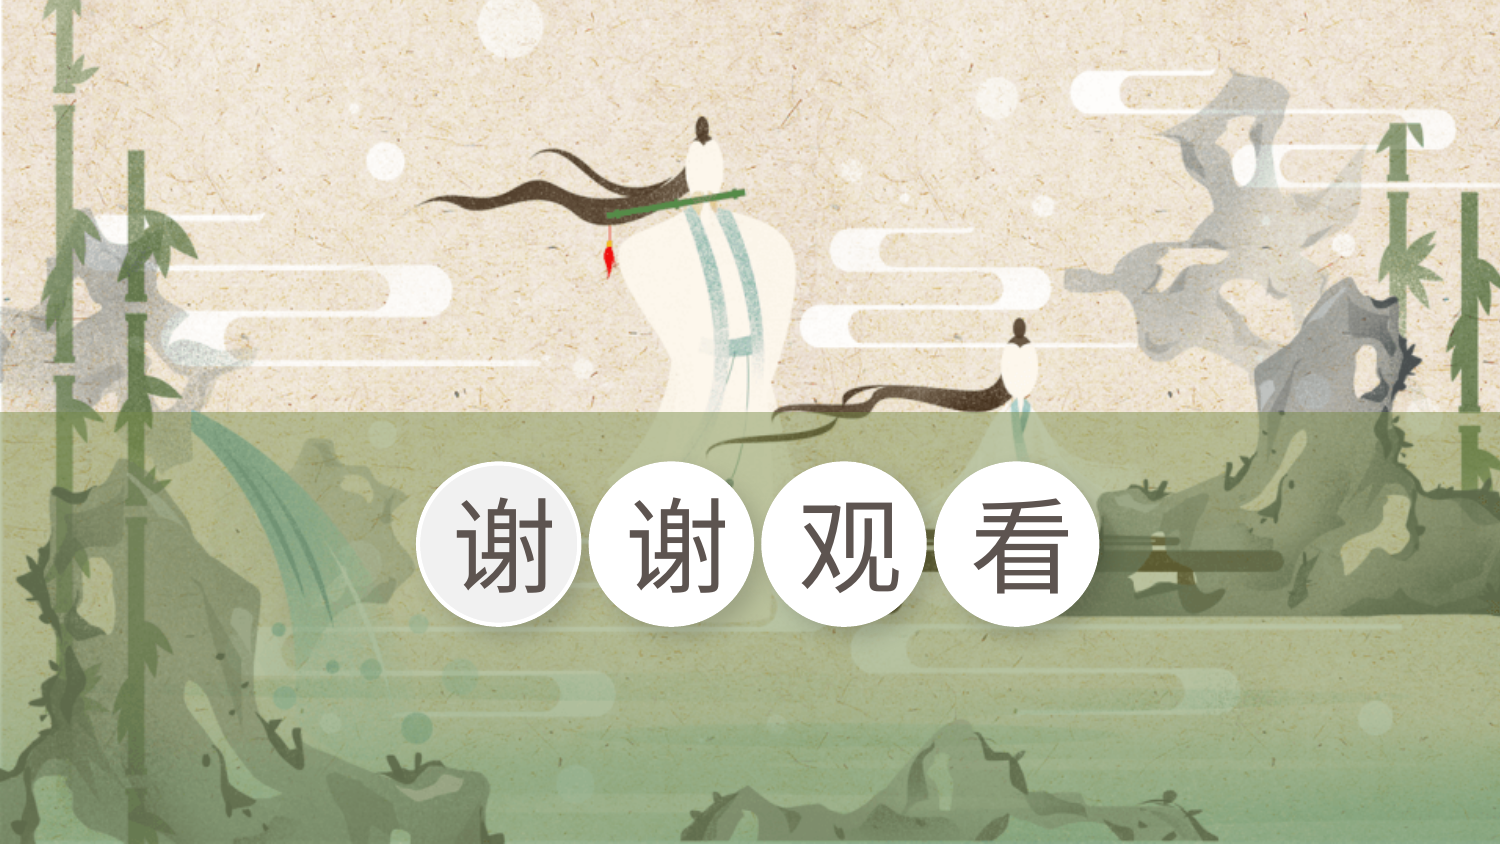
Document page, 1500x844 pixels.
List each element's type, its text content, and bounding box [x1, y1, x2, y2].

text_box 观 [762, 462, 926, 626]
text_box 谢 [589, 462, 754, 626]
text_box 谢 [417, 462, 581, 626]
picture [0, 0, 1500, 411]
text_box [0, 411, 1500, 844]
text_box 看 [934, 462, 1099, 626]
